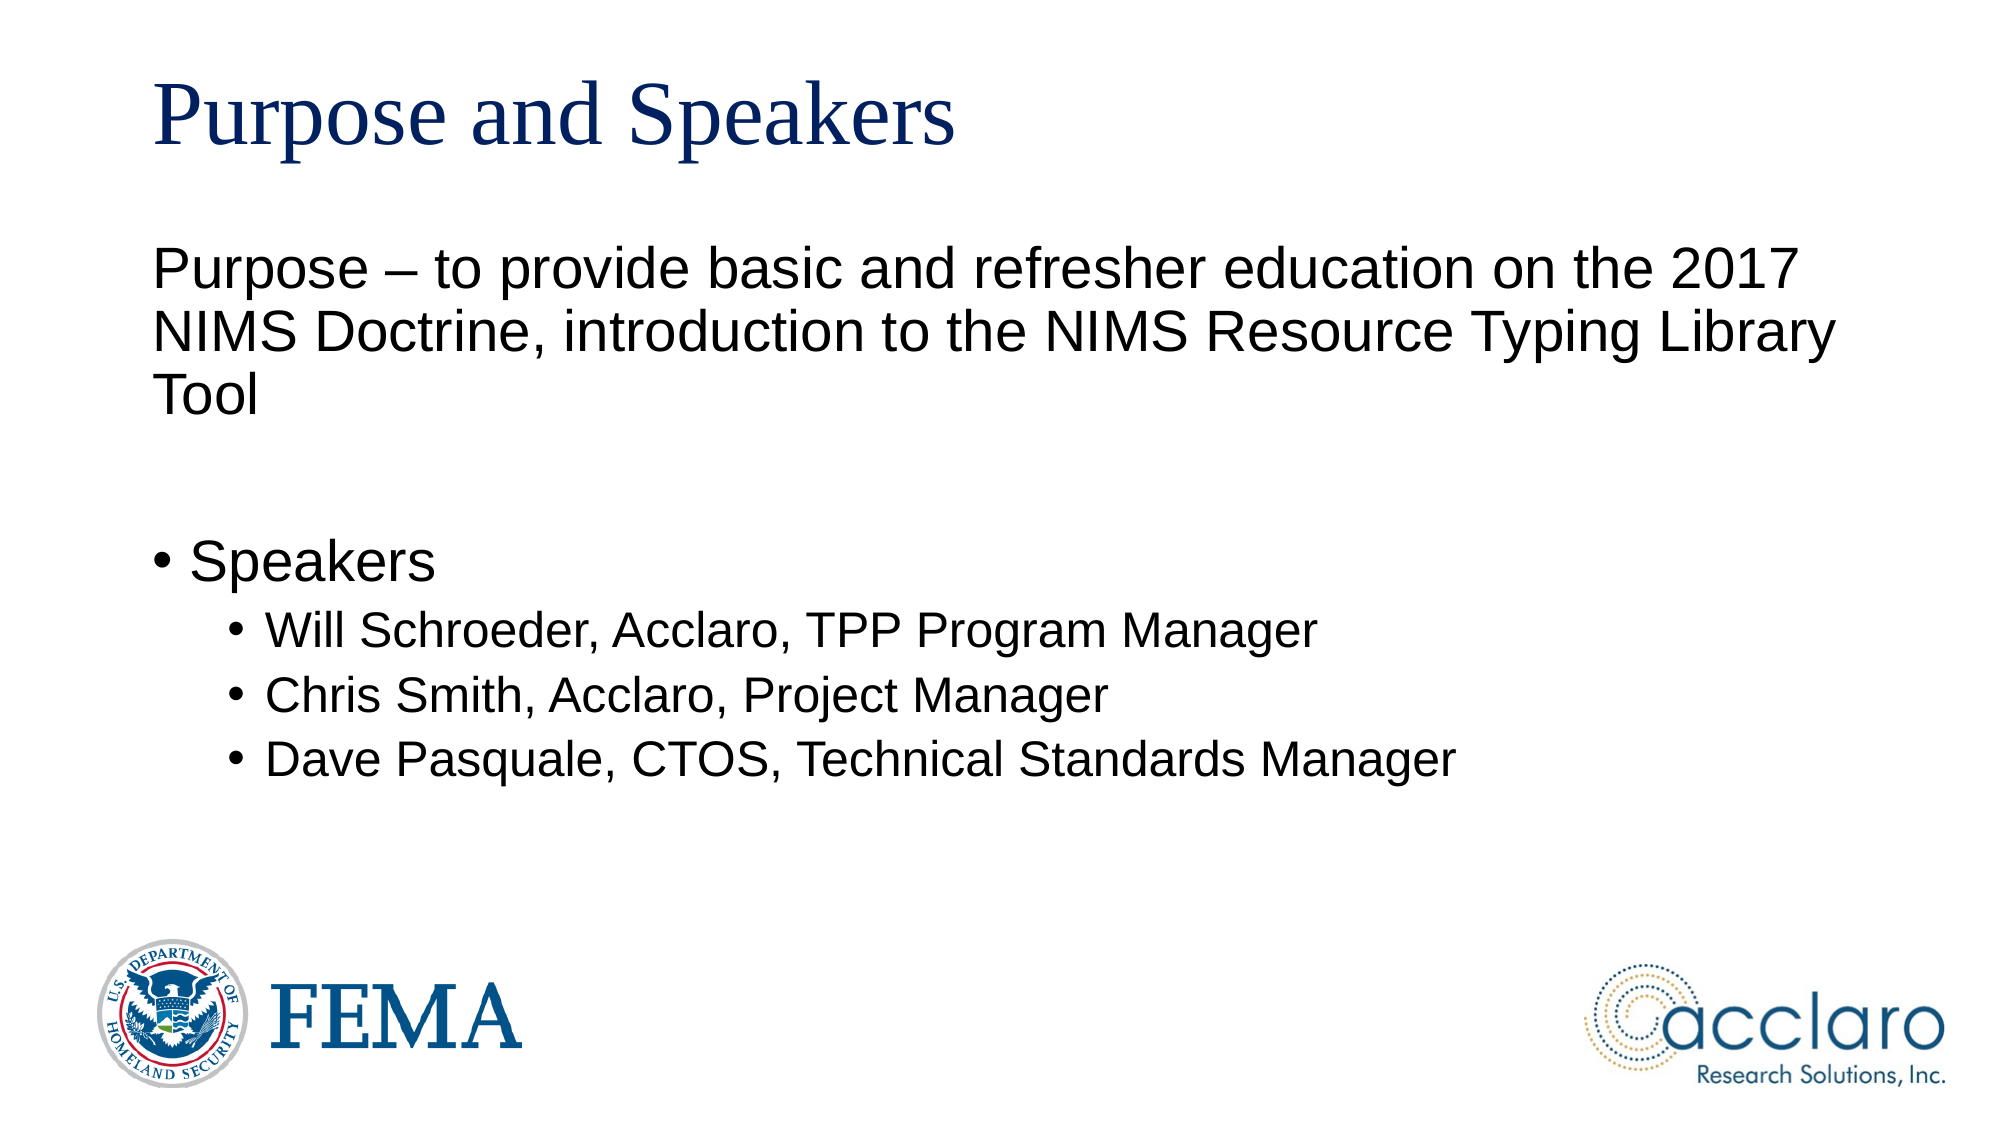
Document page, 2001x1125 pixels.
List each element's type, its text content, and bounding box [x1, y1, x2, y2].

list Purpose – to provide basic and refresher education on the 2017 NIMS Doctrine, introduction to the NIMS Resource Typing Library Tool Speakers Will Schroeder, Acclaro, TPP Program Manager Chris Smith, Acclaro, Project Manager Dave Pasquale, CTOS, Technical Standards Manager [137, 230, 1863, 945]
title Purpose and Speakers [137, 18, 1863, 211]
picture [97, 939, 522, 1088]
picture [1584, 964, 1945, 1087]
